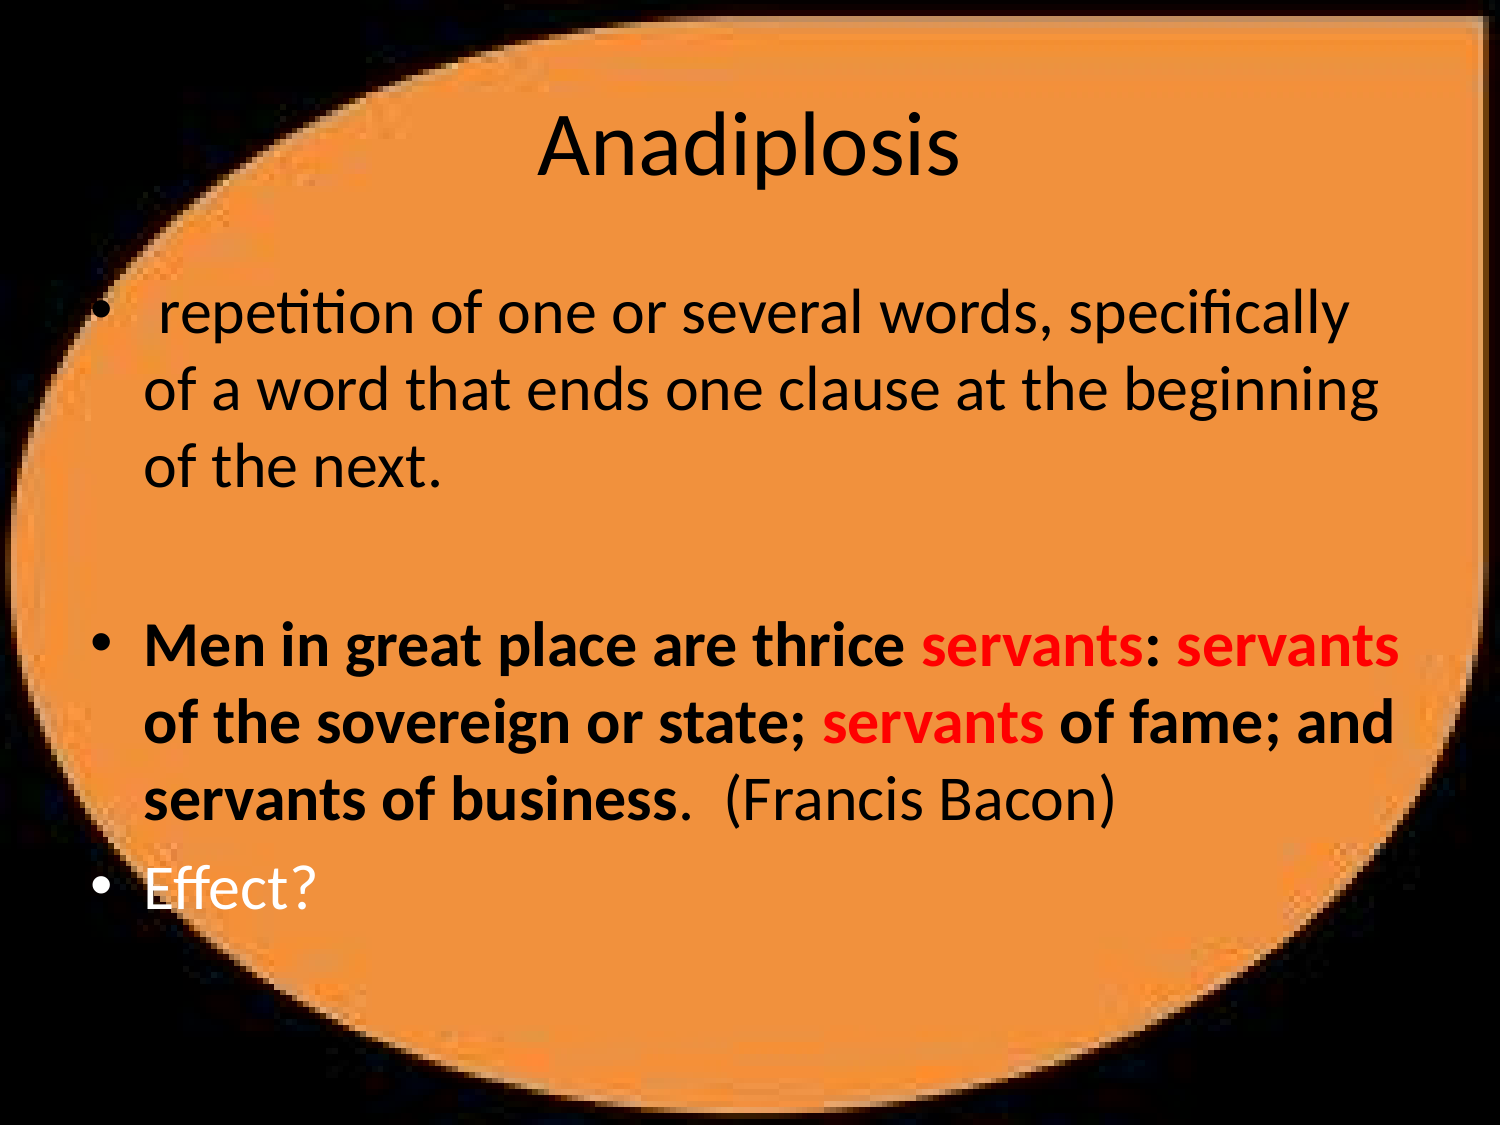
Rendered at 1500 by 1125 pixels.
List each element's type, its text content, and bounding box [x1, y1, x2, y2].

picture [0, 0, 1500, 1125]
list repetition of one or several words, specifically of a word that ends one clause at the beginning of the next. Men in great place are thrice servants: servants of the sovereign or state; servants of fame; and servants of business. (Francis Bacon) Effect? [75, 262, 1425, 1005]
title Anadiplosis [75, 45, 1425, 233]
